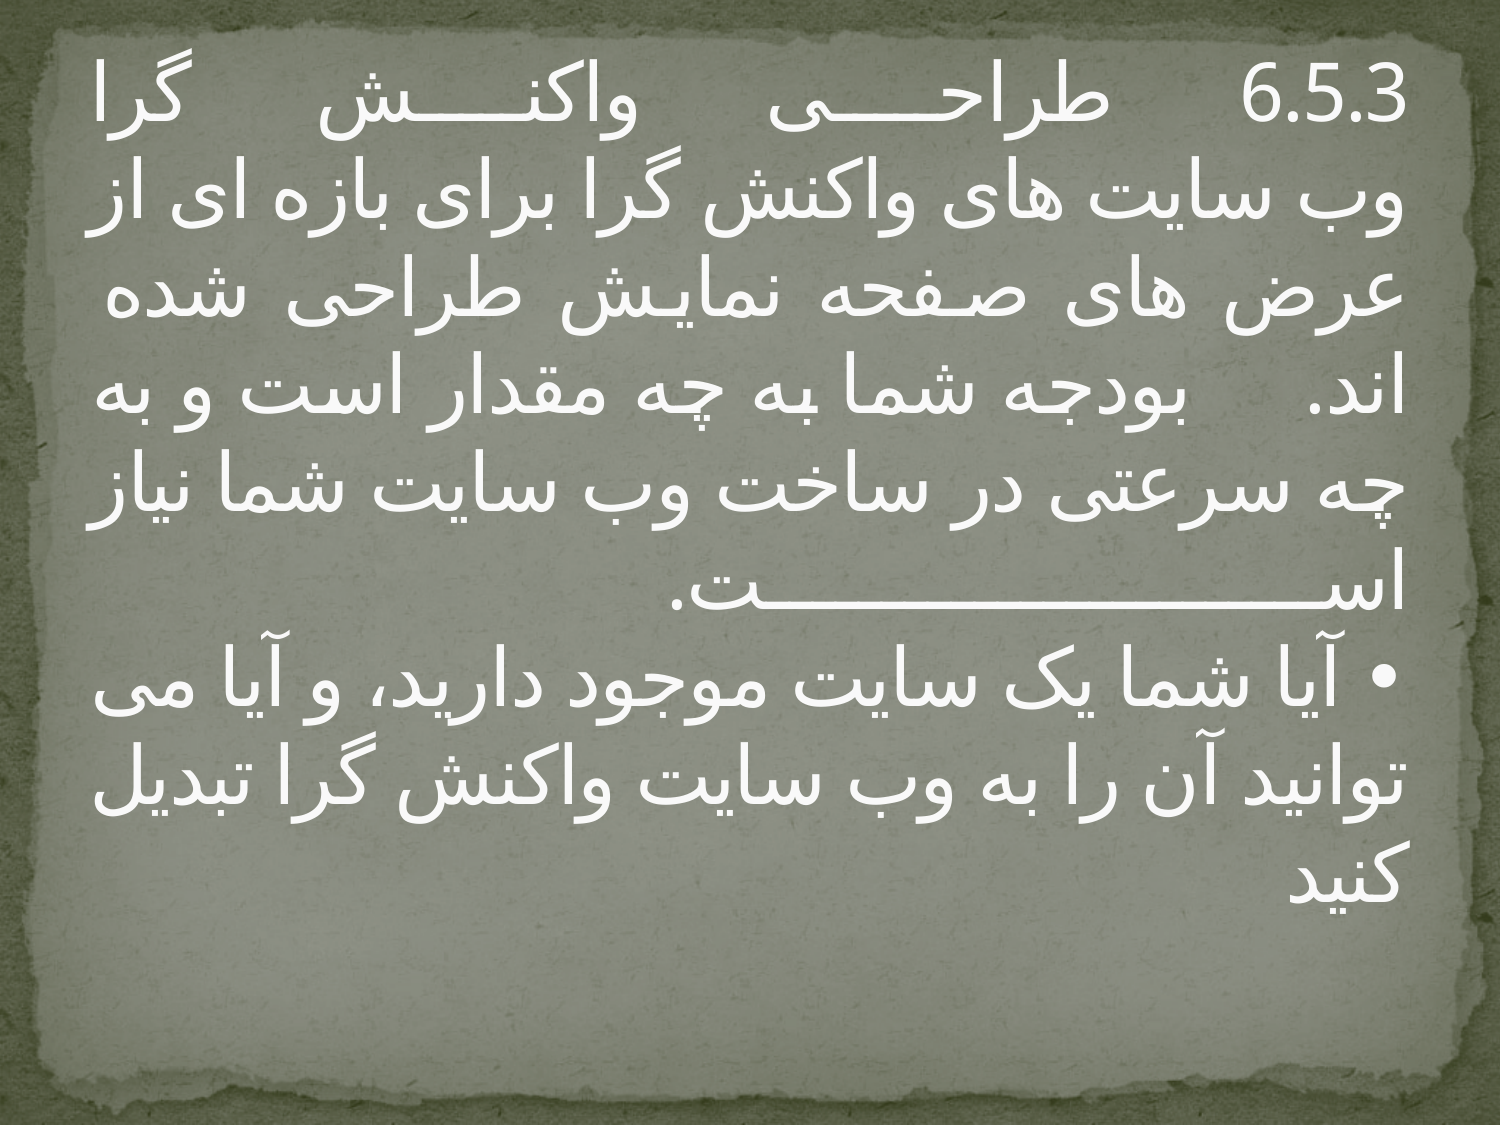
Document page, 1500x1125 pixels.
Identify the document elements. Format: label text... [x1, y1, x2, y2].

title 6.5.3 طراحی واکنش گرا وب سایت های واکنش گرا برای بازه ای از عرض های صفحه نمایش طراحی شده اند. بودجه شما به چه مقدار است و به چه سرعتی در ساخت وب سایت شما نیاز است. • آیا شما یک سایت موجود دارید، و آیا می توانید آن را به وب سایت واکنش گرا تبدیل کنید [74, 24, 1425, 926]
